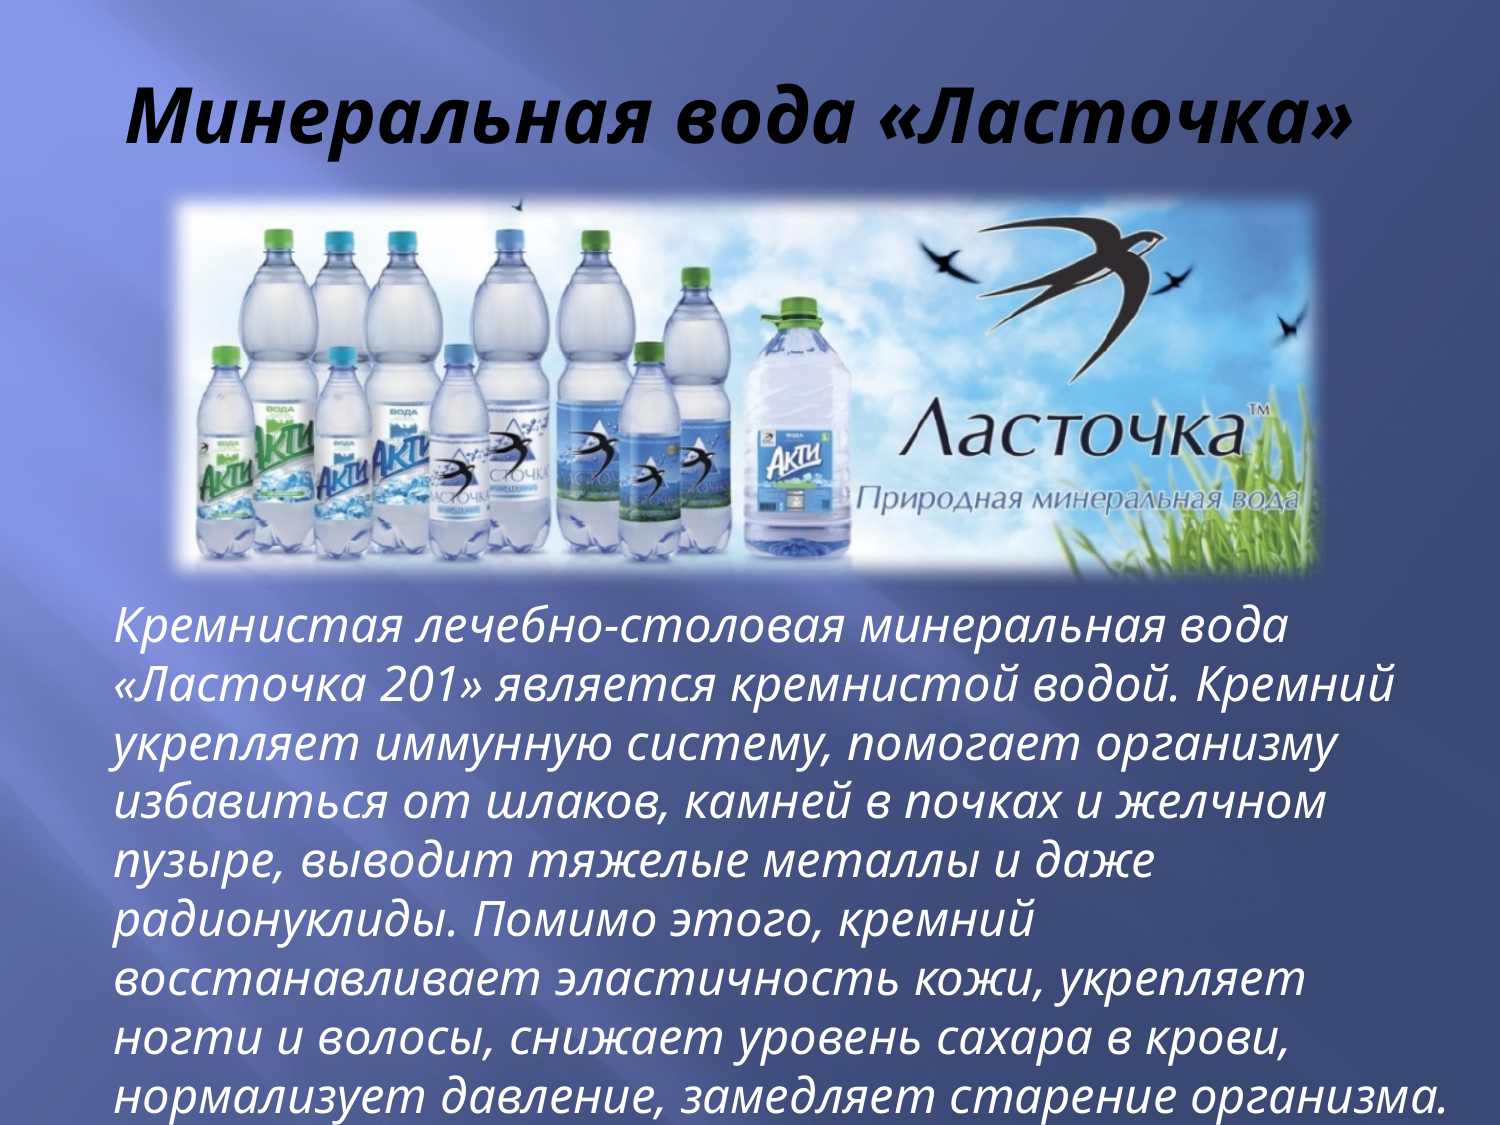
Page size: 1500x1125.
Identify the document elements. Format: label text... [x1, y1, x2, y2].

list Кремнистая лечебно-столовая минеральная вода «Ласточка 201» является кремнистой водой. Кремний укрепляет иммунную систему, помогает организму избавиться от шлаков, камней в почках и желчном пузыре, выводит тяжелые металлы и даже радионуклиды. Помимо этого, кремний восстанавливает эластичность кожи, укрепляет ногти и волосы, снижает уровень сахара в крови, нормализует давление, замедляет старение организма. [76, 586, 1471, 1125]
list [159, 184, 1328, 587]
title Минеральная вода «Ласточка» [64, 19, 1415, 207]
